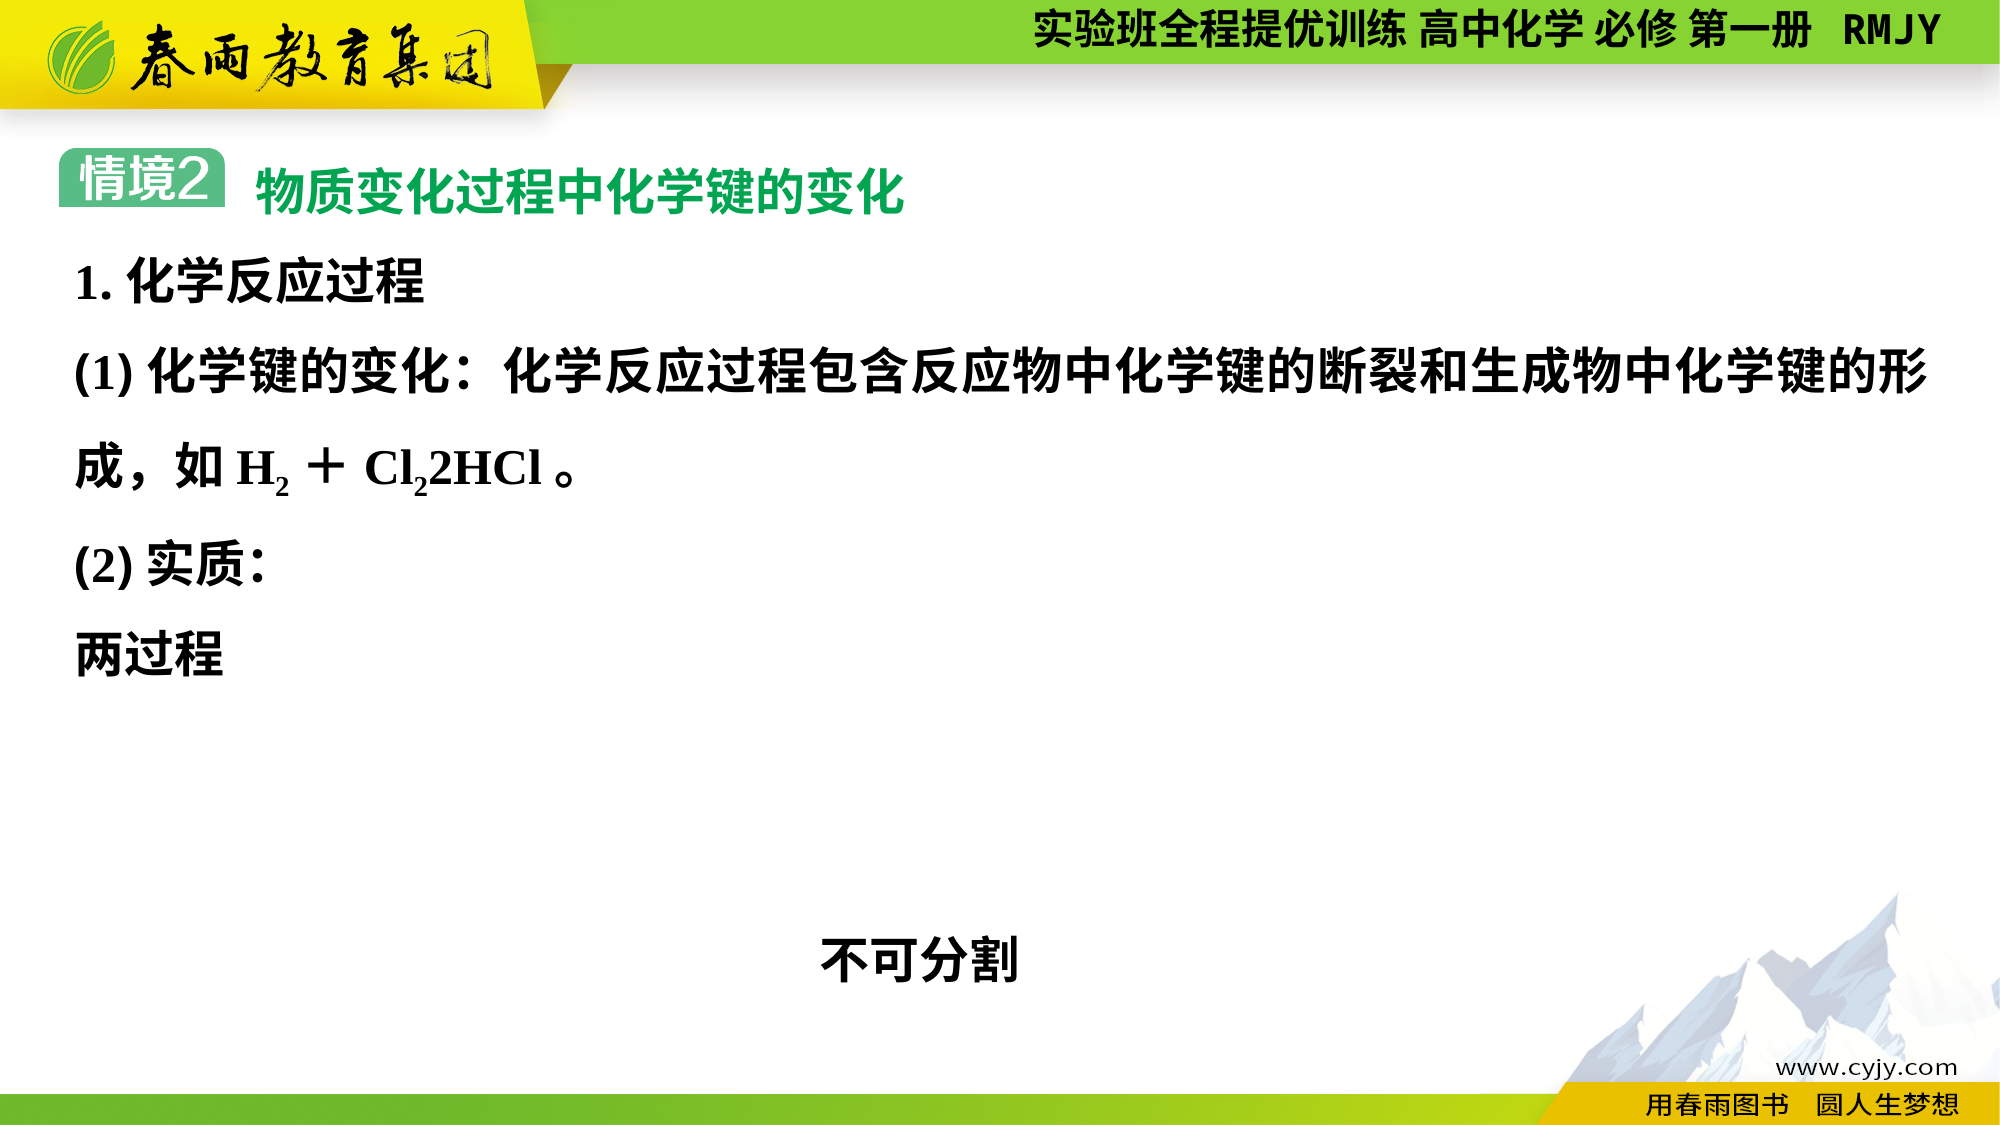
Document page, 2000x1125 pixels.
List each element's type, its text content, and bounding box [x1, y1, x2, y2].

picture [0, 0, 2000, 1125]
text_box 不可分割 [805, 891, 1035, 997]
